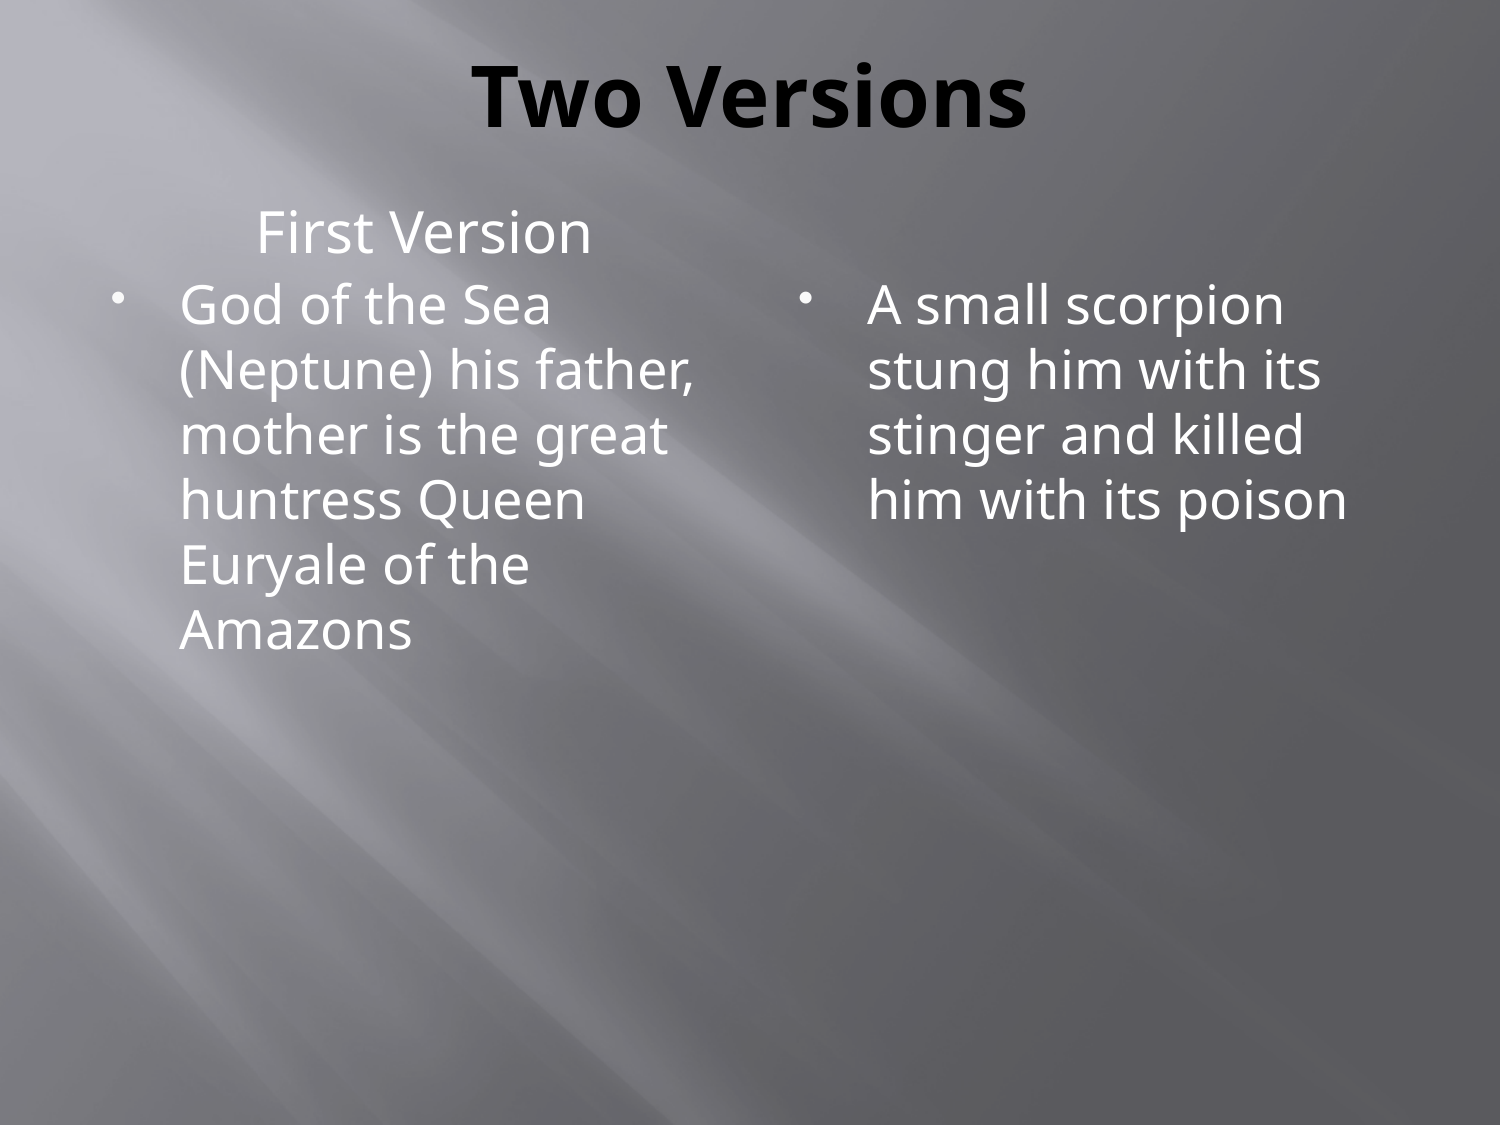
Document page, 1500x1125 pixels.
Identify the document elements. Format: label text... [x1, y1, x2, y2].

title Two Versions [75, 0, 1425, 188]
list A small scorpion stung him with its stinger and killed him with its poison [762, 262, 1425, 1005]
text_box First Version [87, 187, 763, 273]
list God of the Sea (Neptune) his father, mother is the great huntress Queen Euryale of the Amazons [75, 262, 738, 1005]
